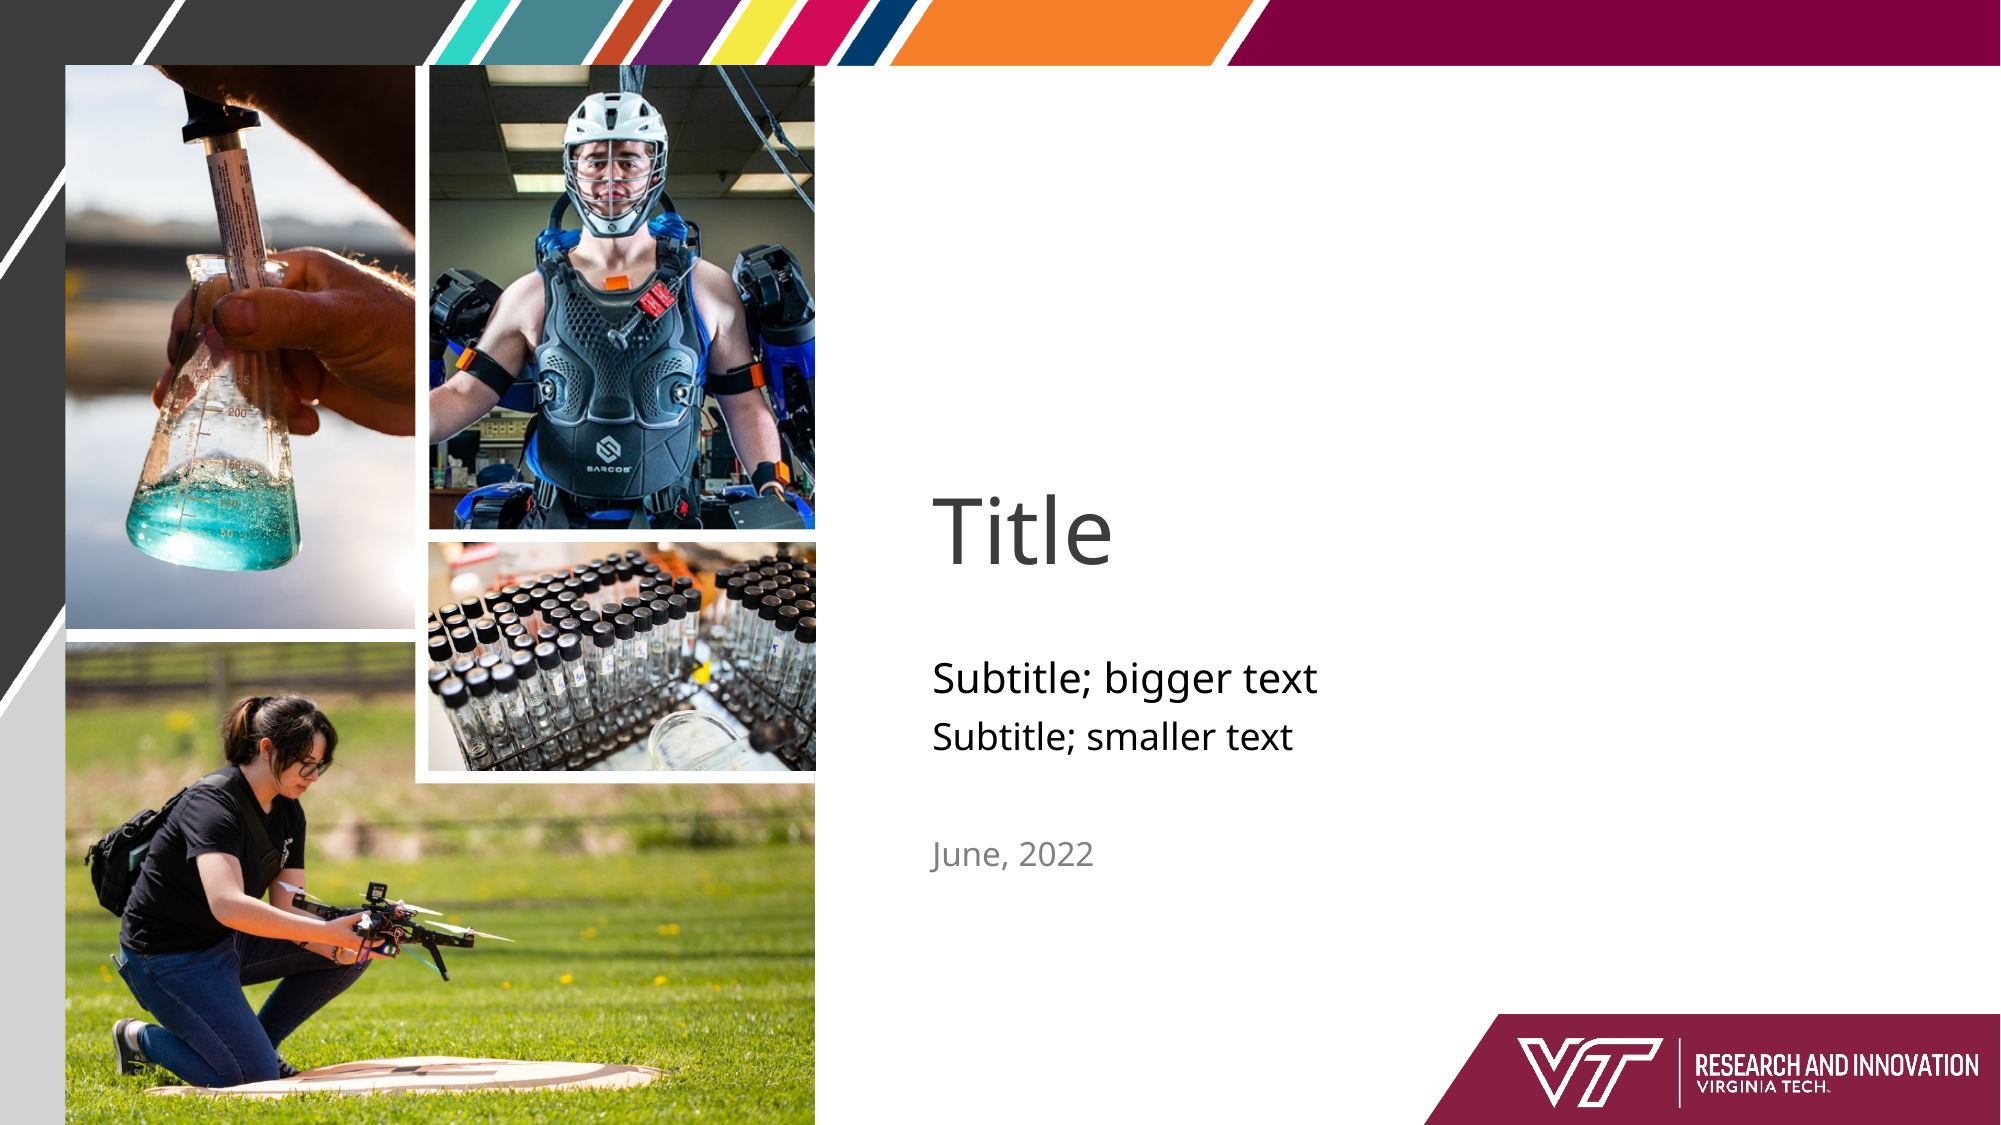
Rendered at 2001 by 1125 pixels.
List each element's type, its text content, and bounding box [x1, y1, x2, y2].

picture [0, 0, 2001, 1125]
title Title [932, 118, 1913, 583]
list June, 2022 [932, 812, 1820, 873]
picture [1517, 1038, 1978, 1108]
subtitle Subtitle; bigger text Subtitle; smaller text [932, 645, 1942, 749]
